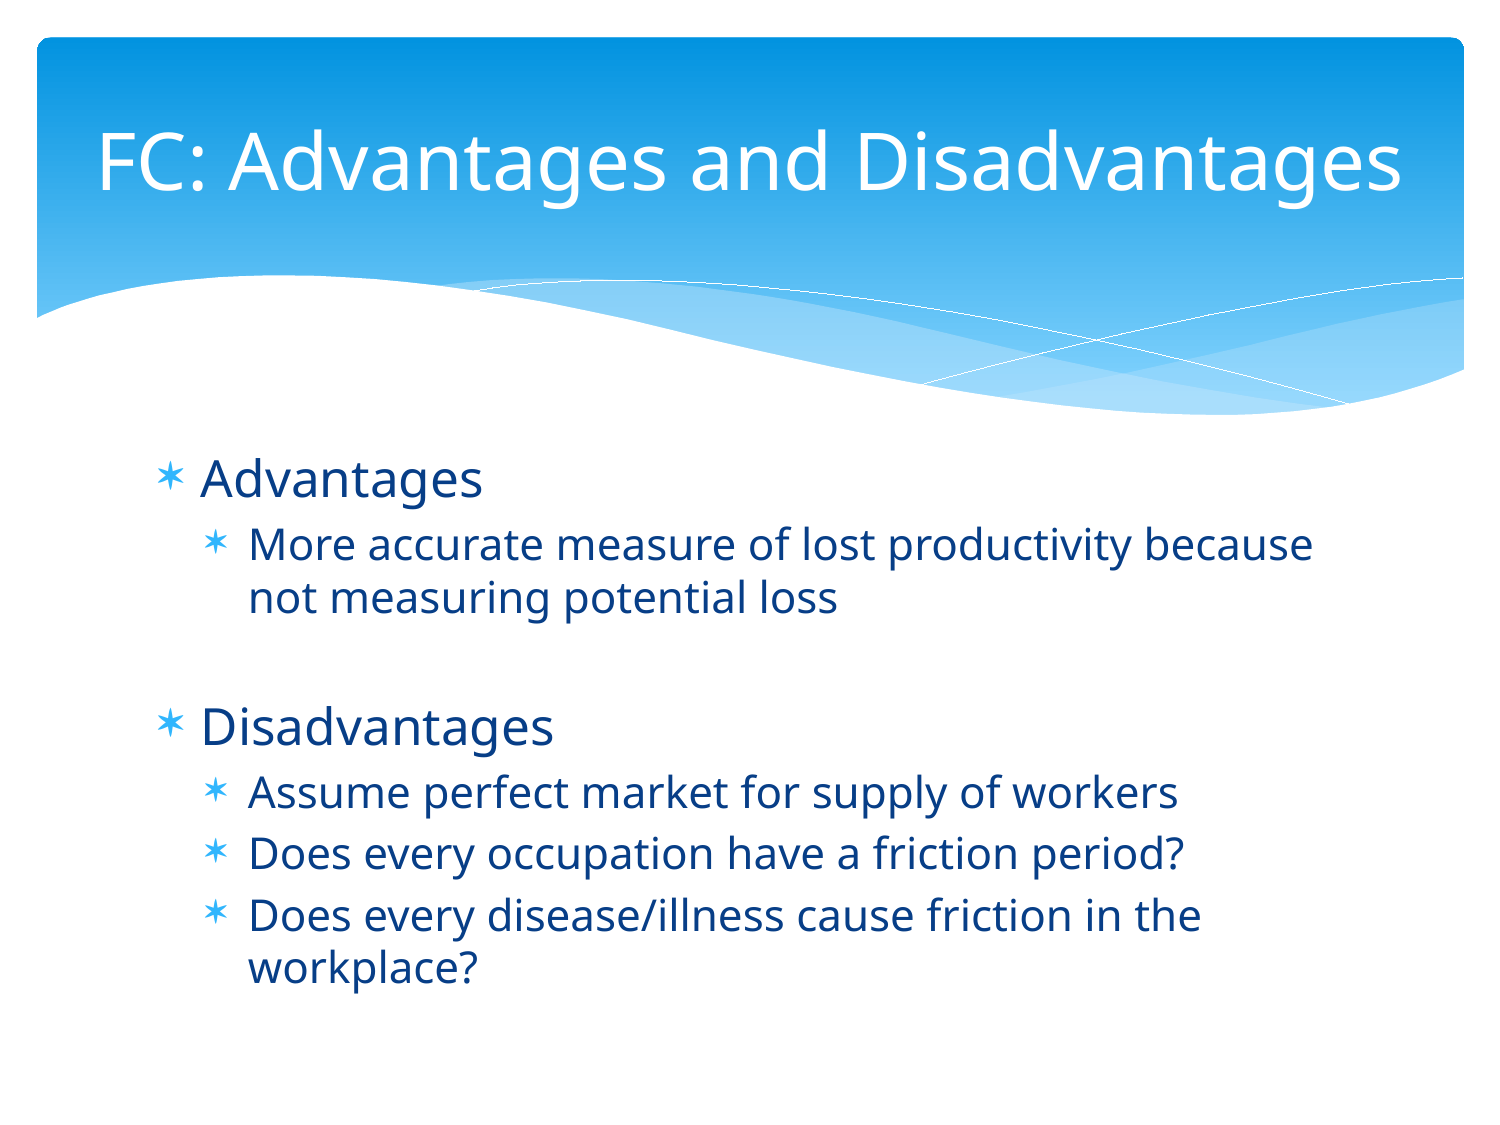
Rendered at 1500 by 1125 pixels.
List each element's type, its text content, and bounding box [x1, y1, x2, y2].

title FC: Advantages and Disadvantages [75, 55, 1425, 261]
list Advantages More accurate measure of lost productivity because not measuring potential loss Disadvantages Assume perfect market for supply of workers Does every occupation have a friction period? Does every disease/illness cause friction in the workplace? [143, 438, 1359, 1005]
